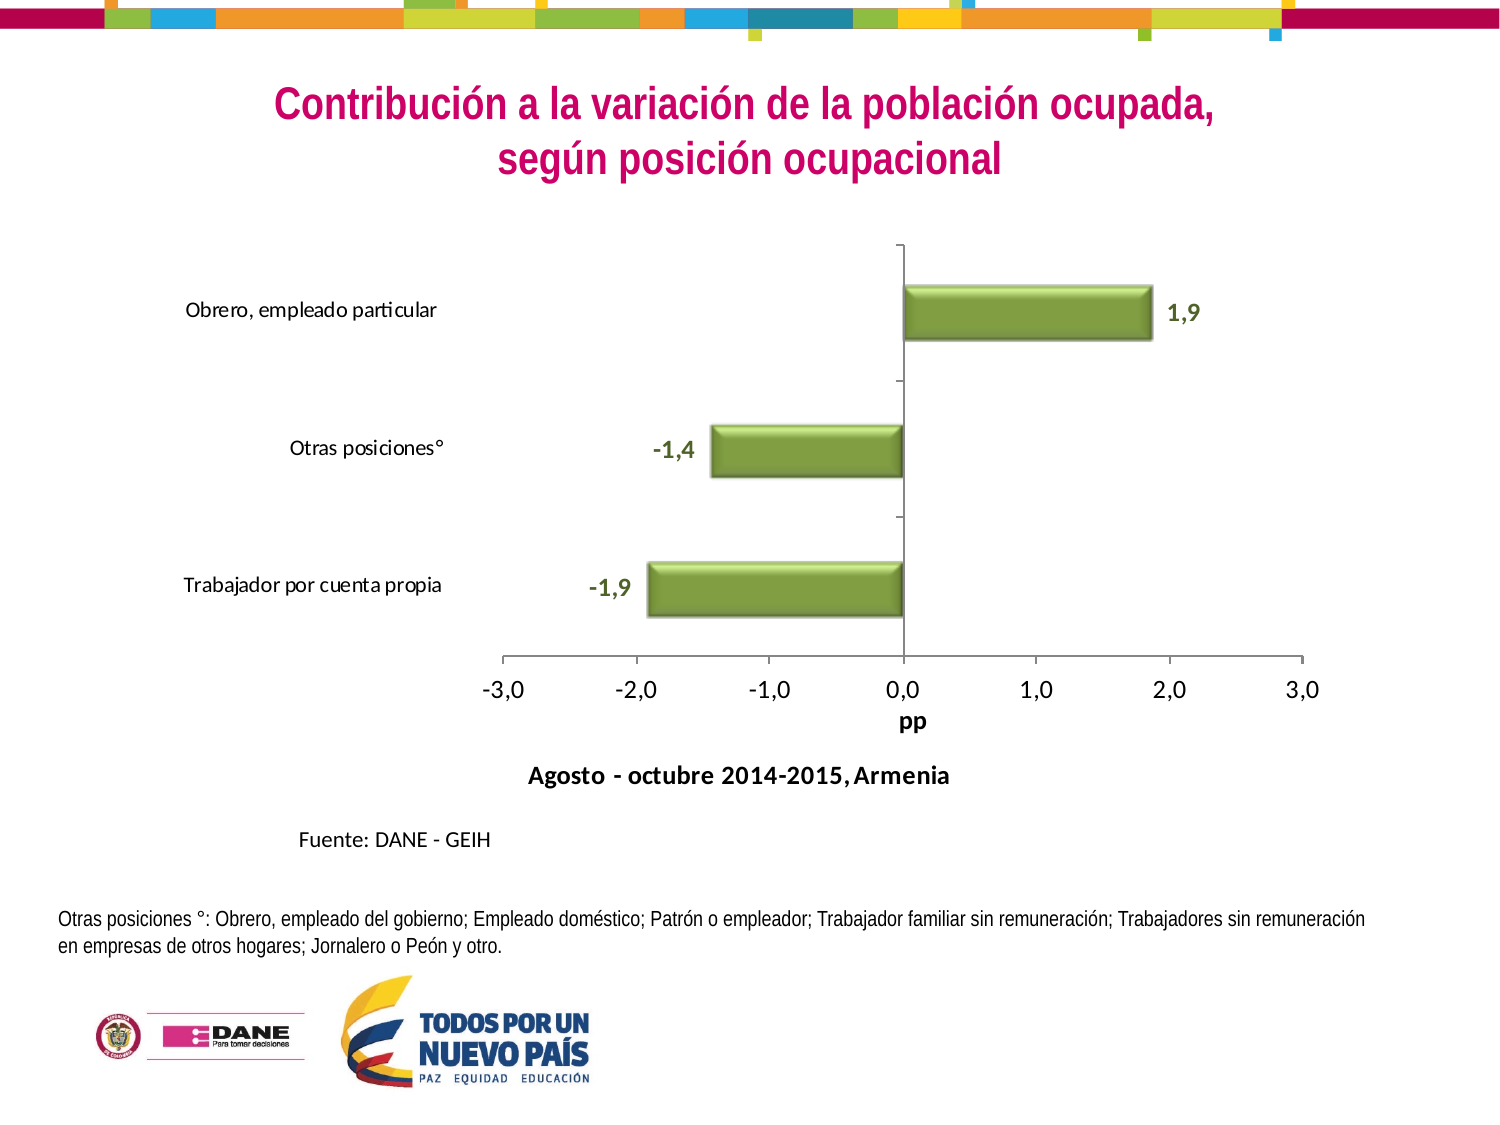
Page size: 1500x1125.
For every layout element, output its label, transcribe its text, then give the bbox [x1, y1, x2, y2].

picture [0, 0, 1500, 41]
picture [52, 965, 632, 1118]
text_box Otras posiciones °: Obrero, empleado del gobierno; Empleado doméstico; Patrón o empleador; Trabajador familiar sin remuneración; Trabajadores sin remuneración en empresas de otros hogares; Jornalero o Peón y otro. [43, 897, 1402, 965]
picture [165, 243, 1335, 796]
text_box Fuente: DANE - GEIH [284, 817, 512, 860]
text_box Contribución a la variación de la población ocupada, según posición ocupacional [253, 66, 1247, 191]
